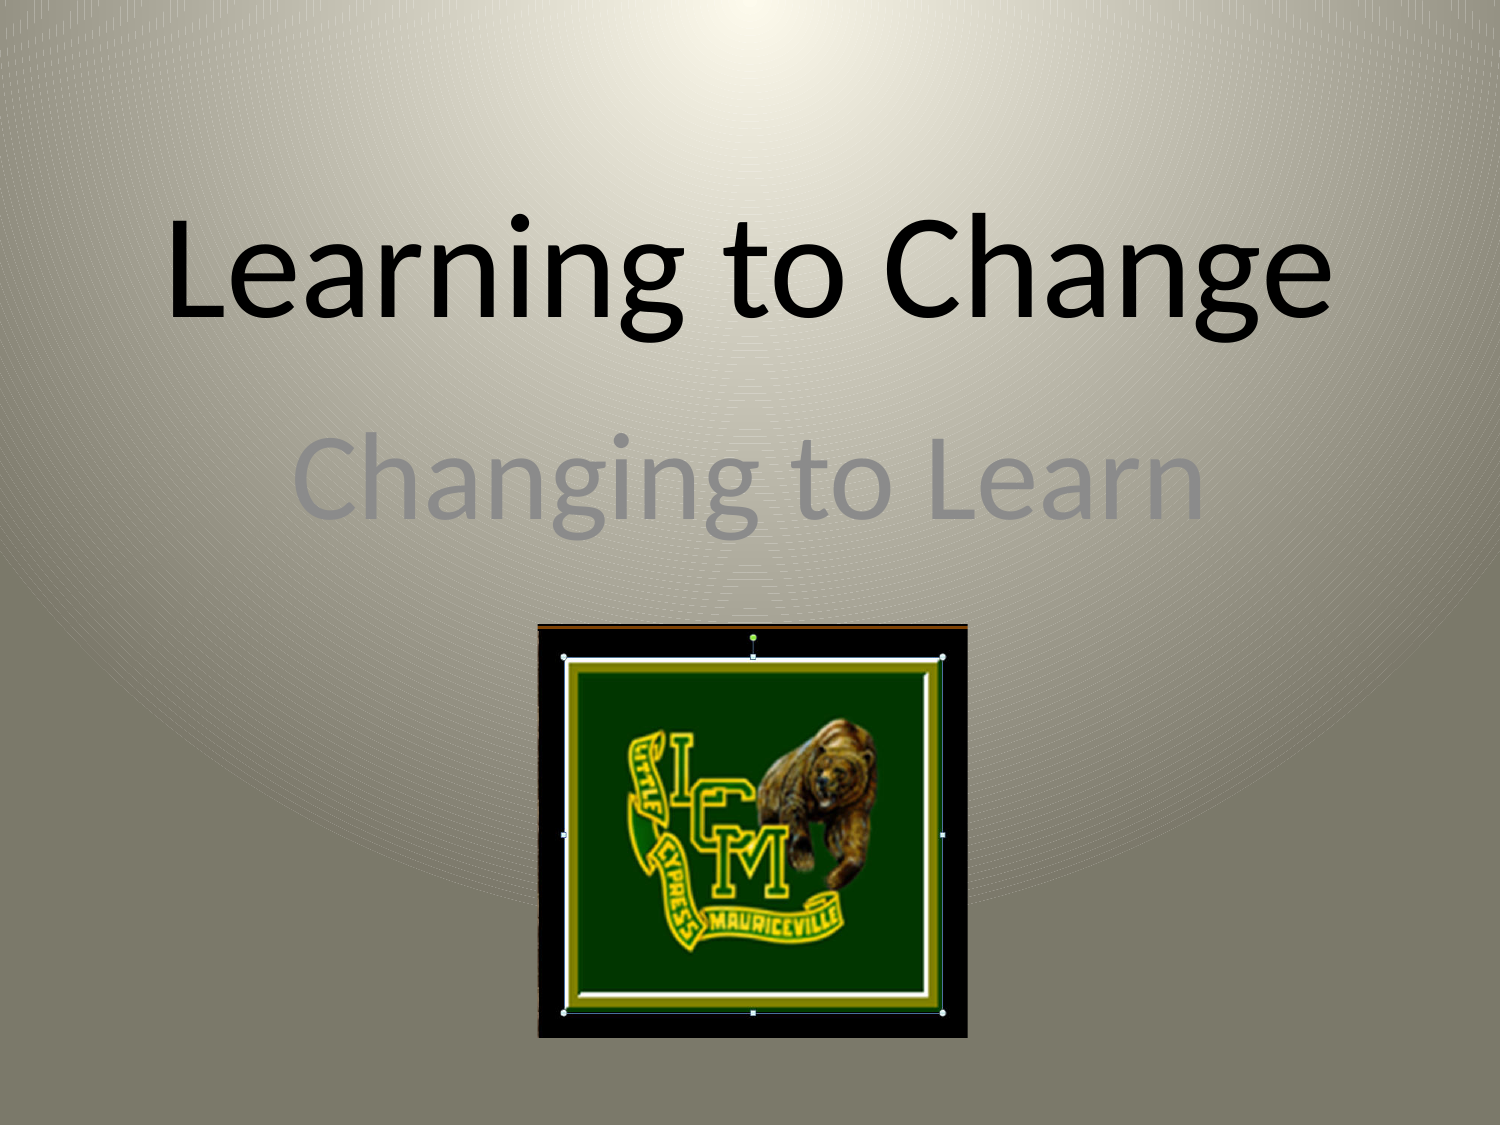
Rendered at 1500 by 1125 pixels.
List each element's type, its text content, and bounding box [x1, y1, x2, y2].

subtitle Changing to Learn [225, 387, 1275, 675]
picture [537, 624, 968, 1038]
title Learning to Change [112, 137, 1388, 379]
